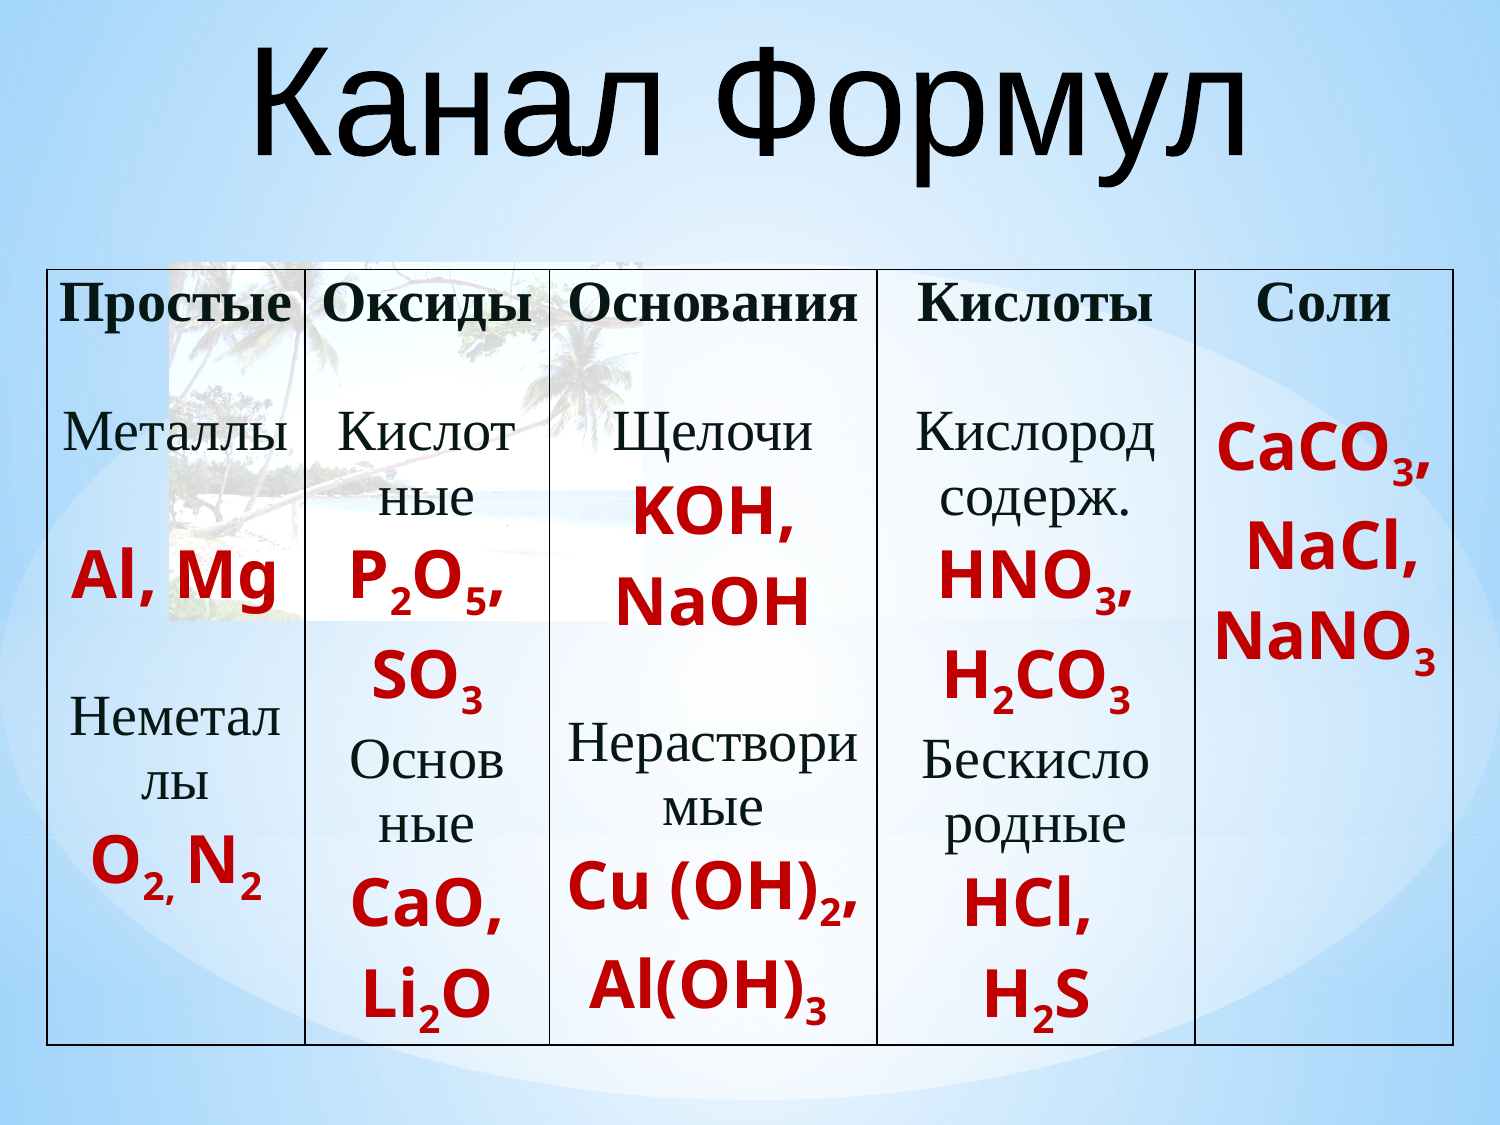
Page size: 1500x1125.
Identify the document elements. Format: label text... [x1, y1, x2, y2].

table_header Кислоты Кислород содерж. HNO3, H2CO3 Бескисло родные HCl, H2S [878, 270, 1194, 1044]
table_header Соли CaCO3, NaCl, NaNO3 [1196, 270, 1452, 1044]
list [169, 262, 644, 622]
table_header Простые Металлы Al, Mg Неметал лы O2, N2 [48, 270, 304, 1044]
table_header Оксиды Кислот ные P2O5, SO3 Основ ные CaO, Li2O [306, 630, 549, 1044]
table_header Основания Щелочи KOH, NaOH Нерастворимые Cu (OH)2, Al(OH)3 [550, 270, 876, 1044]
